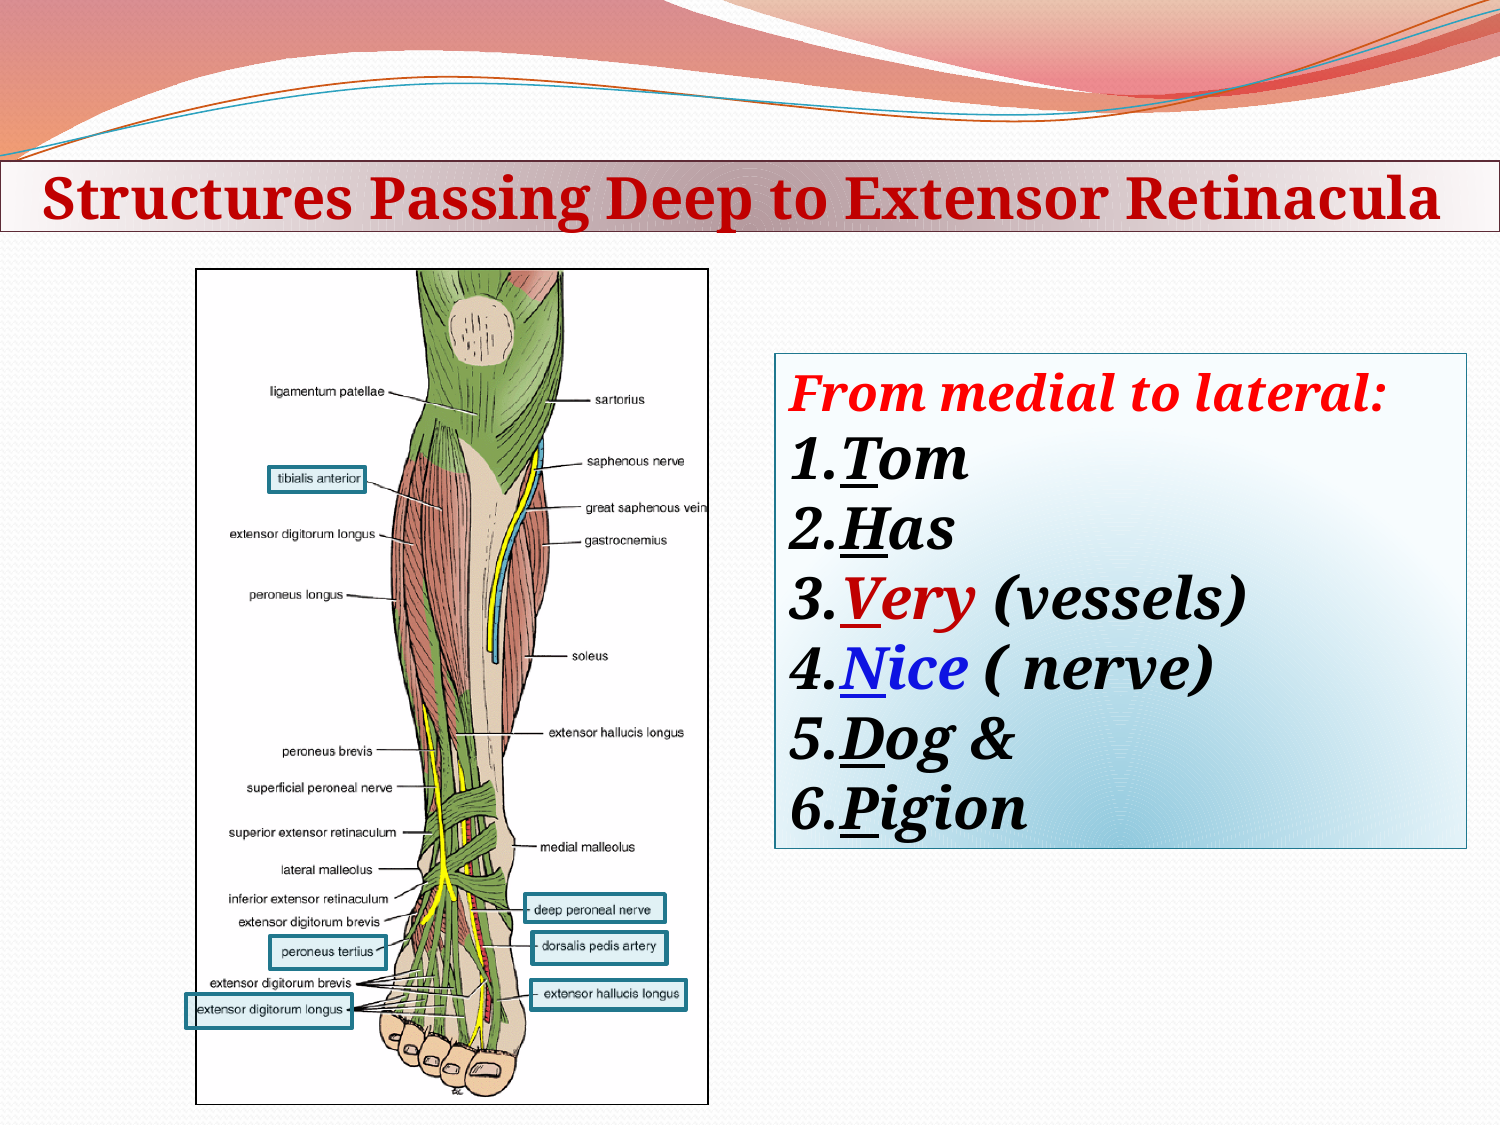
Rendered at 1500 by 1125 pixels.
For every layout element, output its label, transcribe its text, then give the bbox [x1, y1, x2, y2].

text_box From medial to lateral: 1.Tom 2.Has 3.Very (vessels) 4.Nice ( nerve) 5.Dog & 6.Pigion [774, 353, 1467, 849]
title Structures Passing Deep to Extensor Retinacula [0, 160, 1500, 232]
picture [196, 269, 708, 1105]
text_box [184, 992, 189, 1030]
